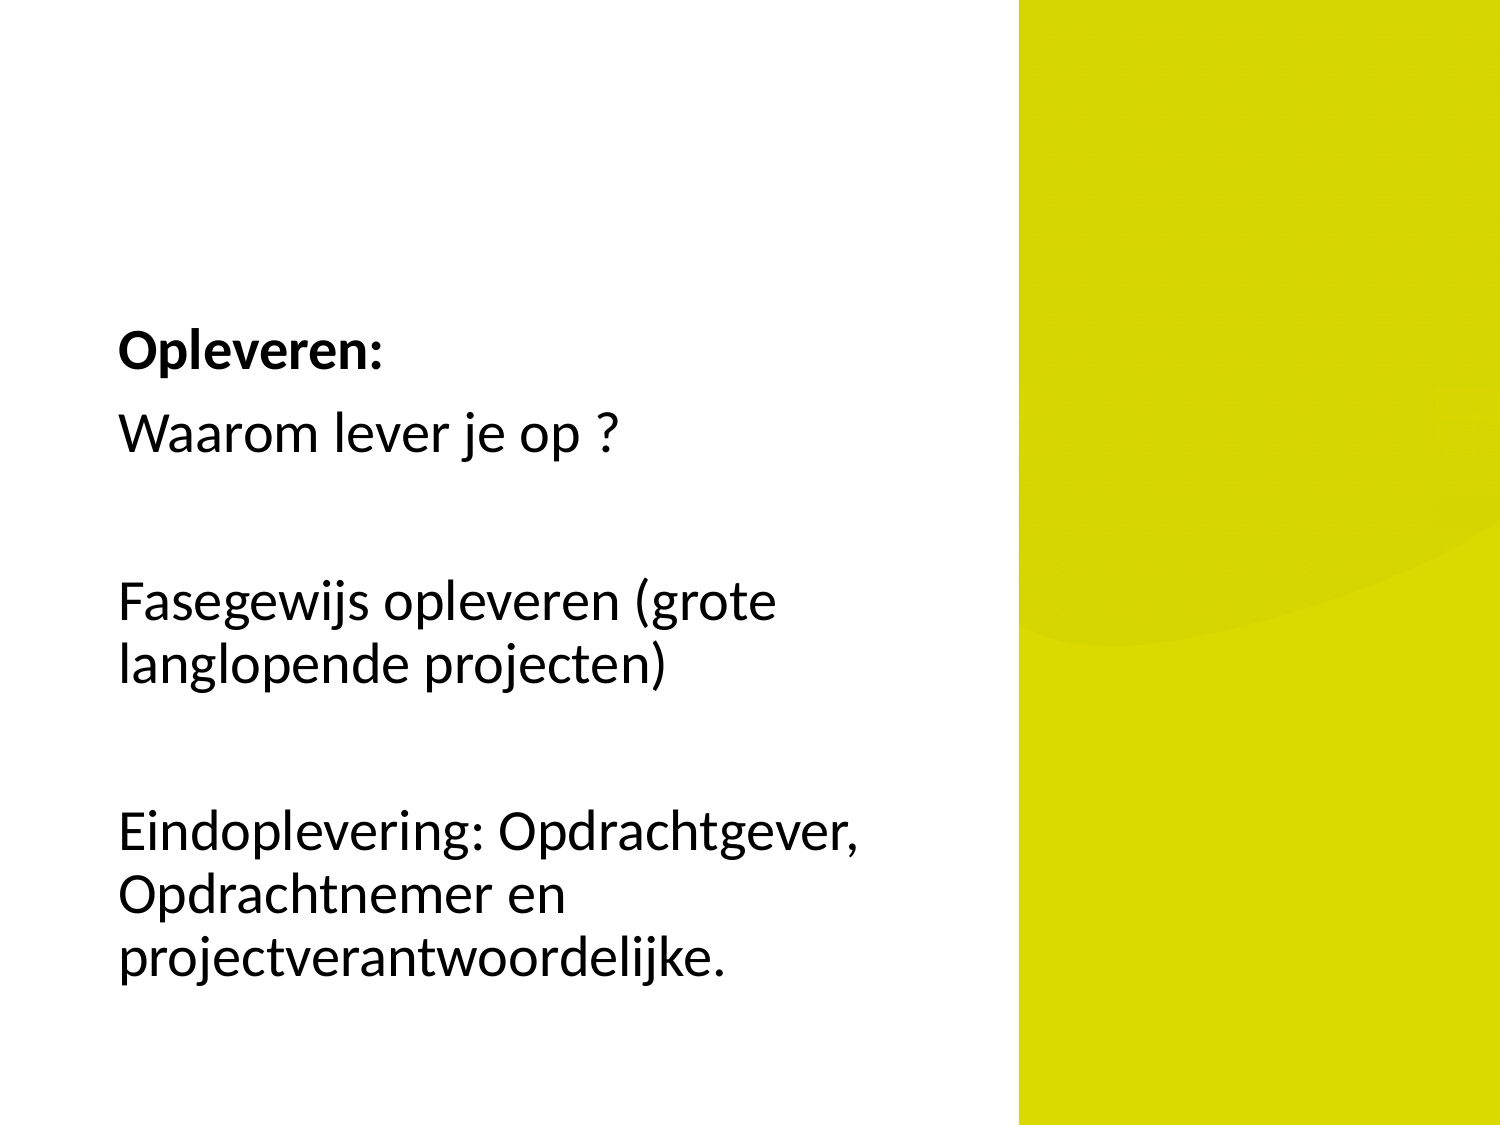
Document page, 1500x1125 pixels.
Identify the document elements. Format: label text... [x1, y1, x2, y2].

picture [1018, 0, 1500, 1125]
list Opleveren: Waarom lever je op ? Fasegewijs opleveren (grote langlopende projecten) Eindoplevering: Opdrachtgever, Opdrachtnemer en projectverantwoordelijke. [103, 311, 1018, 1014]
